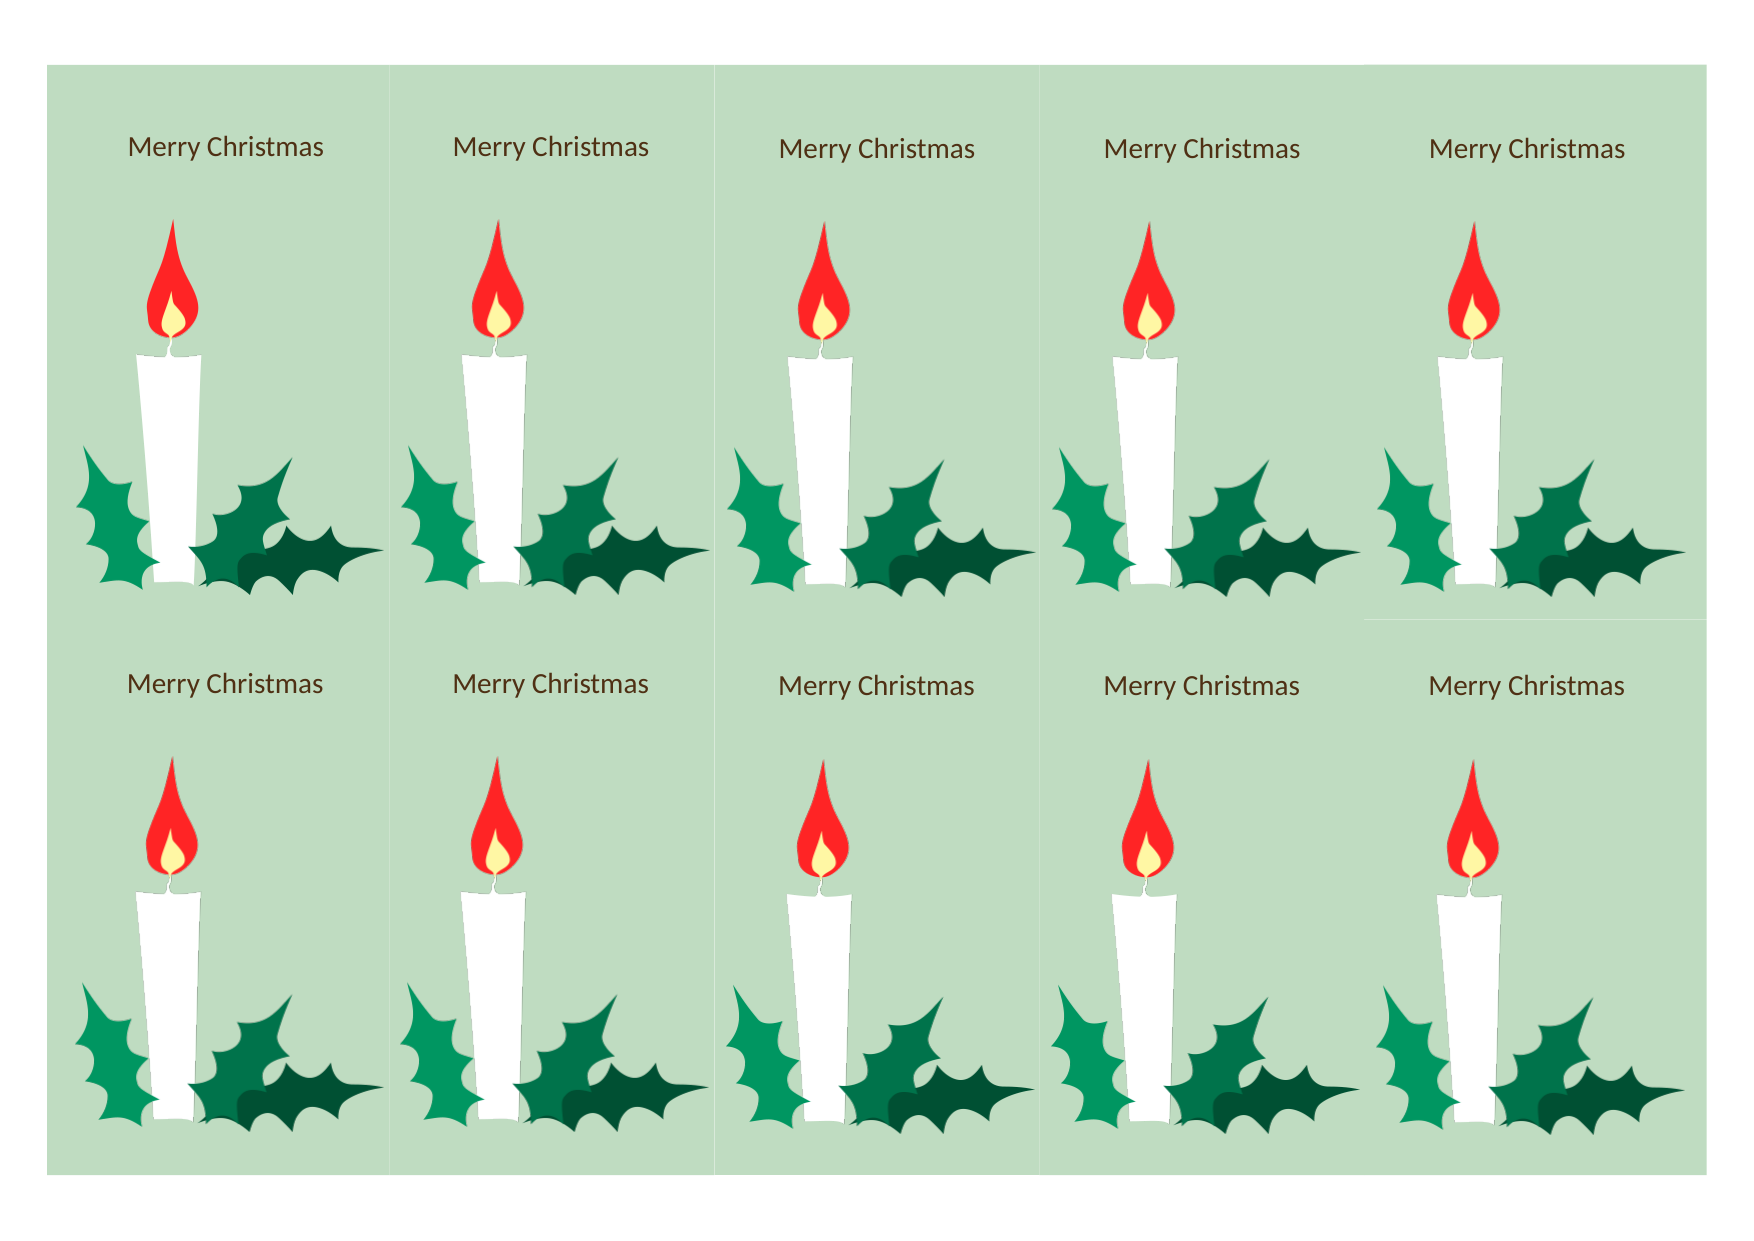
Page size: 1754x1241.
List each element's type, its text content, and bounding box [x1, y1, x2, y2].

picture [75, 756, 384, 1132]
picture [727, 221, 1036, 597]
text_box Merry Christmas [763, 121, 991, 172]
text_box [1038, 64, 1363, 619]
picture [726, 759, 1035, 1135]
text_box Merry Christmas [437, 119, 665, 170]
text_box Merry Christmas [1089, 121, 1316, 172]
text_box Merry Christmas [1414, 121, 1641, 172]
picture [76, 219, 385, 595]
picture [1051, 759, 1360, 1135]
text_box [391, 64, 713, 619]
text_box [46, 619, 391, 1176]
text_box [46, 64, 391, 619]
text_box [1363, 619, 1708, 1176]
picture [401, 219, 710, 595]
picture [1377, 221, 1686, 597]
picture [1376, 759, 1685, 1135]
text_box Merry Christmas [763, 659, 991, 709]
picture [1052, 221, 1361, 597]
text_box [1363, 64, 1708, 619]
text_box Merry Christmas [437, 656, 665, 707]
picture [400, 756, 709, 1132]
text_box [391, 619, 713, 1176]
text_box Merry Christmas [112, 656, 339, 707]
text_box Merry Christmas [1088, 659, 1316, 709]
text_box [713, 619, 1038, 1176]
text_box Merry Christmas [112, 119, 340, 170]
text_box [713, 64, 1038, 619]
text_box Merry Christmas [1413, 659, 1641, 709]
text_box [1038, 619, 1363, 1176]
